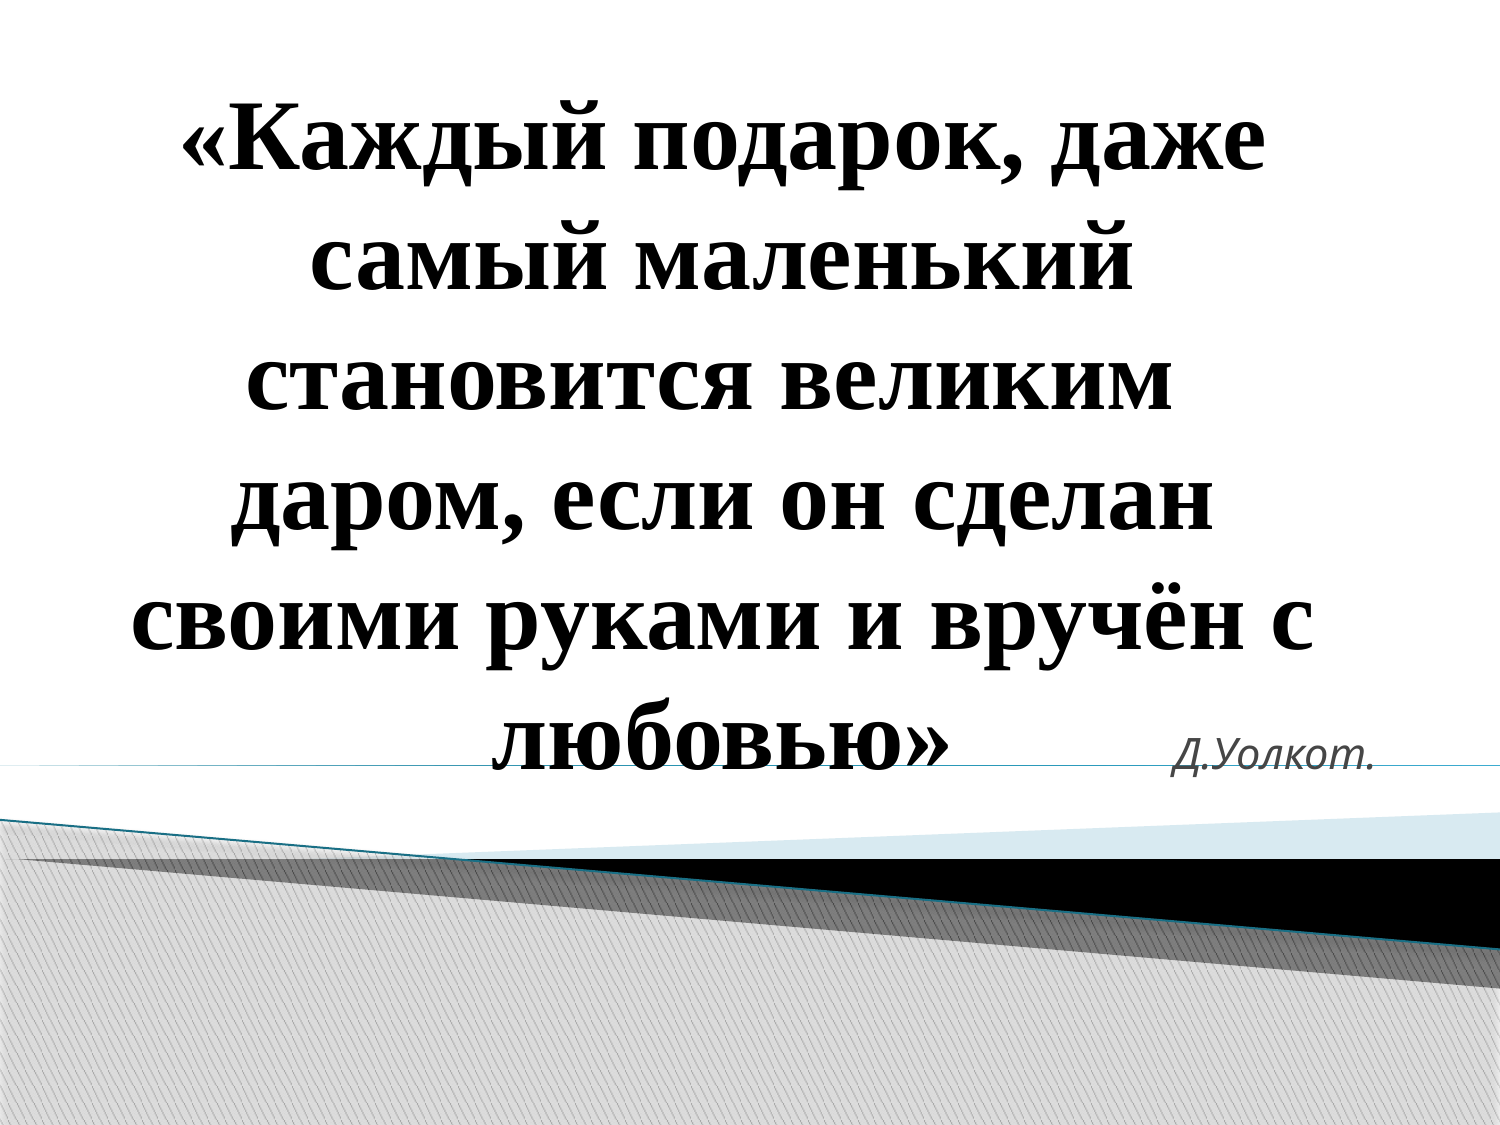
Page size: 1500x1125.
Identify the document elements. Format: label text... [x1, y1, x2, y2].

title «Каждый подарок, даже самый маленький становится великим даром, если он сделан своими руками и вручён с любовью» [93, 82, 1353, 797]
picture [5, 859, 1500, 989]
subtitle Д.Уолкот. [112, 679, 1388, 790]
